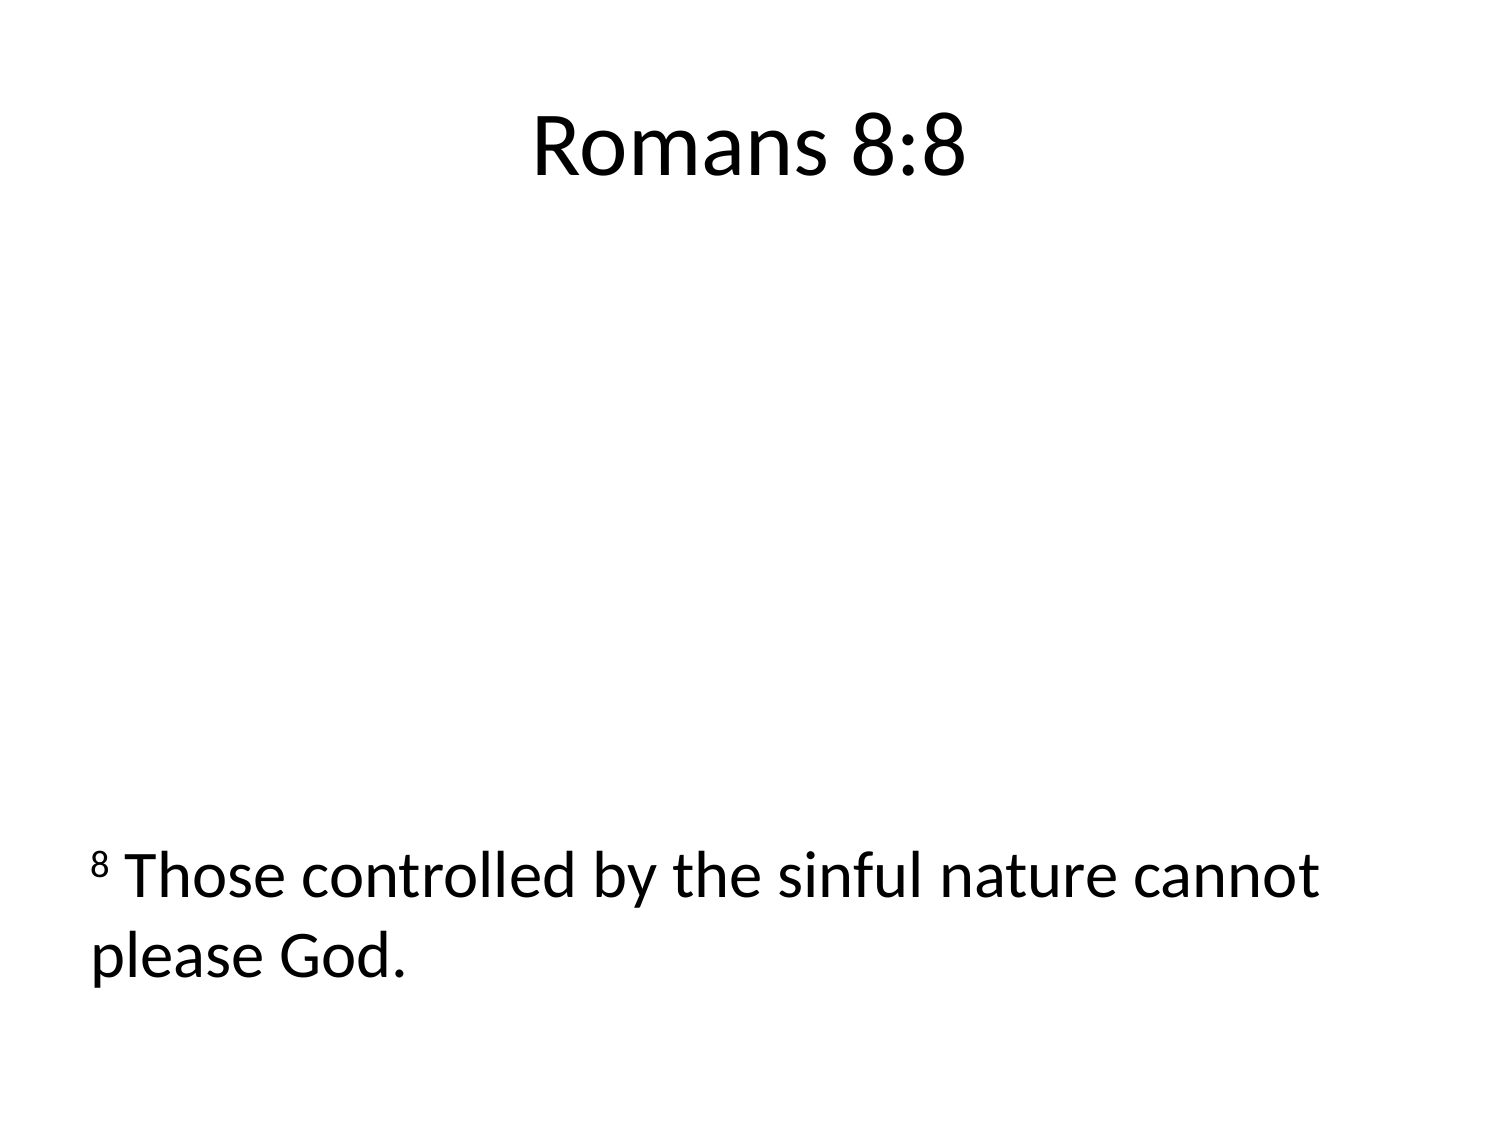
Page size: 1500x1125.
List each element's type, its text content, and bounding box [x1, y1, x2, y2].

list 8 Those controlled by the sinful nature cannot please God. [75, 262, 1425, 1005]
title Romans 8:8 [75, 45, 1425, 233]
